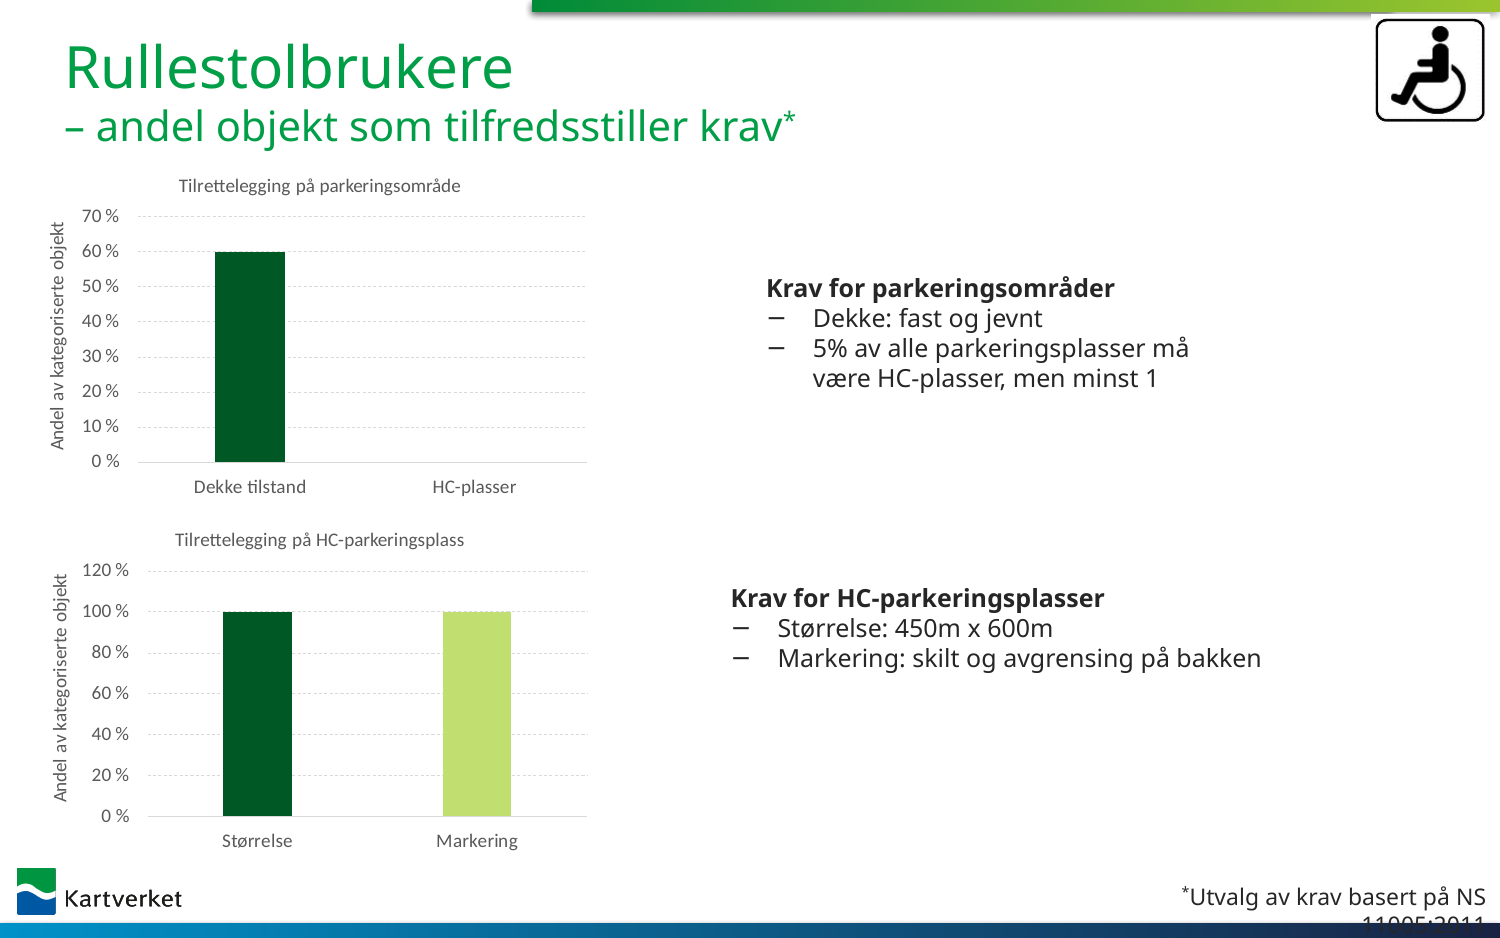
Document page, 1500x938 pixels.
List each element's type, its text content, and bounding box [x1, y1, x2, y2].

text_box Krav for parkeringsområder Dekke: fast og jevnt 5% av alle parkeringsplasser må være HC-plasser, men minst 1 [751, 264, 1232, 400]
text_box Rullestolbrukere – andel objekt som tilfredsstiller krav* [49, 23, 1431, 158]
text_box Krav for HC-parkeringsplasser Størrelse: 450m x 600m Markering: skilt og avgrensing på bakken [715, 574, 1278, 680]
picture [41, 166, 598, 505]
text_box *Utvalg av krav basert på NS 11005:2011 [1068, 873, 1500, 938]
picture [41, 520, 598, 859]
picture [1371, 13, 1491, 127]
